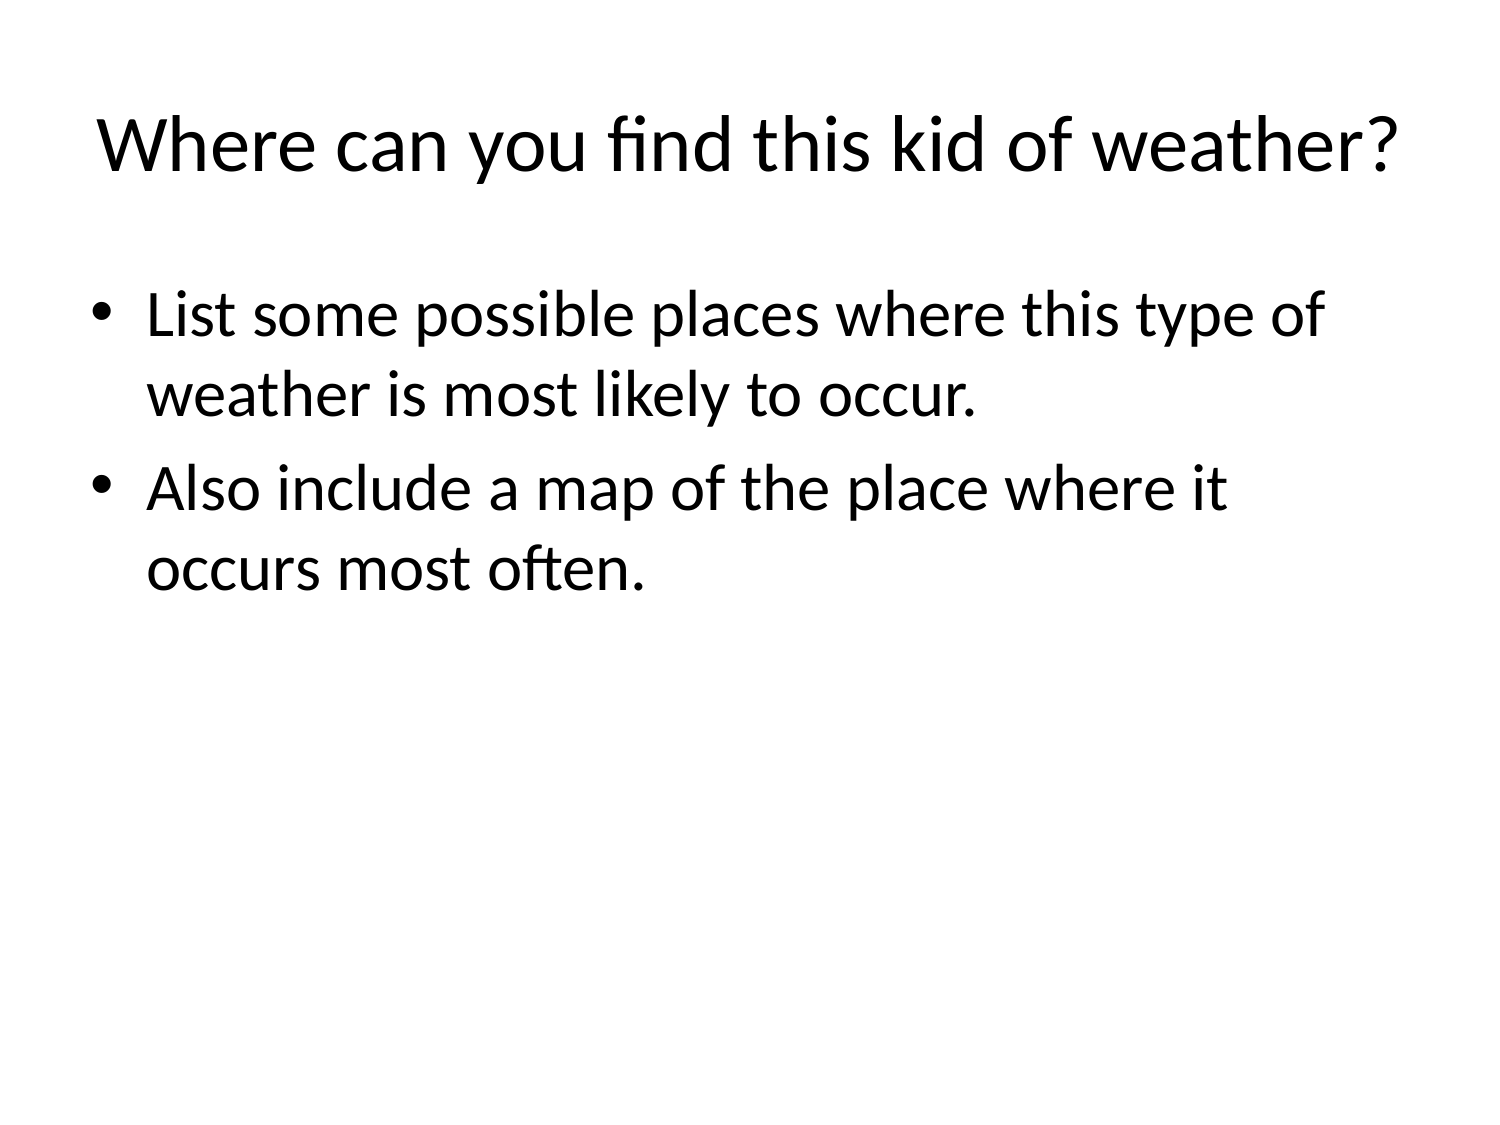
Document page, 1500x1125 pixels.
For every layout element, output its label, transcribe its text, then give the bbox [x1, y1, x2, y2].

title Where can you find this kid of weather? [75, 45, 1425, 233]
list List some possible places where this type of weather is most likely to occur. Also include a map of the place where it occurs most often. [75, 262, 1425, 1005]
